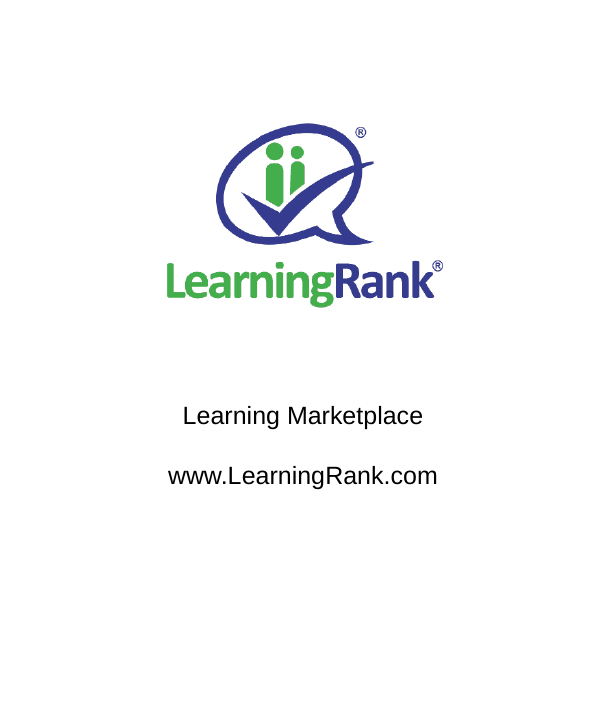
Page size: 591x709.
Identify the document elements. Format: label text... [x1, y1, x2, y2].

text_box Learning Marketplace www.LearningRank.com [95, 392, 511, 497]
picture [163, 122, 443, 314]
